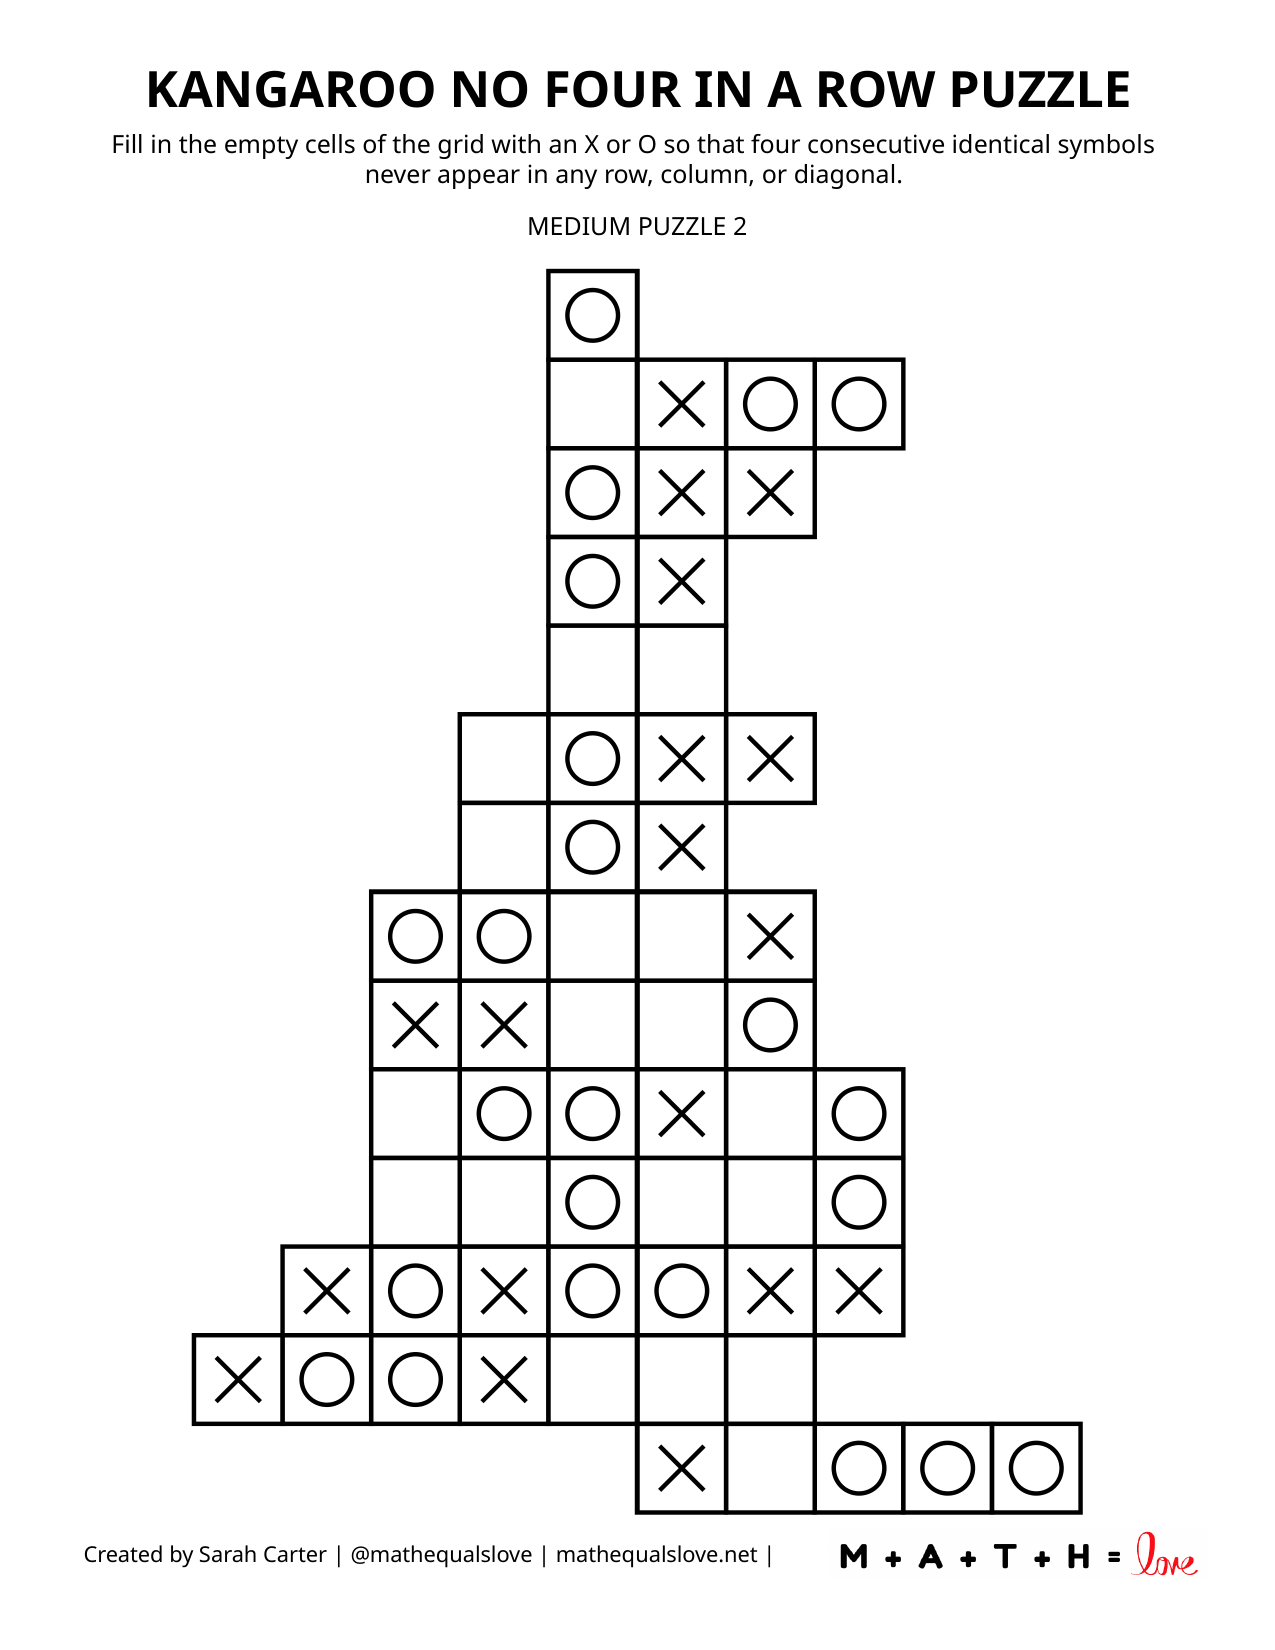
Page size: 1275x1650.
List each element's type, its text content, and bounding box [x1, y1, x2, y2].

text_box MEDIUM PUZZLE 2 [189, 210, 1086, 262]
text_box KANGAROO NO FOUR IN A ROW PUZZLE [66, 49, 1211, 120]
picture [188, 266, 1086, 1518]
picture [826, 1528, 1207, 1580]
text_box Created by Sarah Carter | @mathequalslove | mathequalslove.net | [68, 1533, 826, 1575]
text_box Fill in the empty cells of the grid with an X or O so that four consecutive identical symbols never appear in any row, column, or diagonal. [0, 120, 1275, 196]
